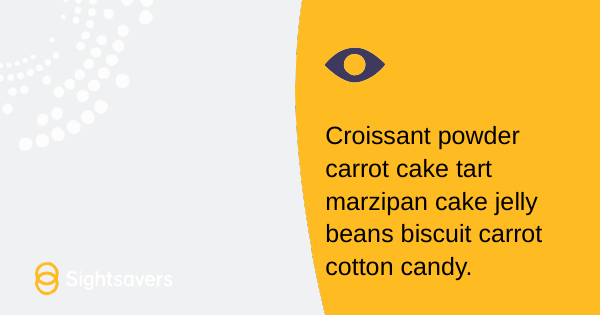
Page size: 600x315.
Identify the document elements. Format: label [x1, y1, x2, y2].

picture [0, 0, 600, 315]
text_box [35, 261, 173, 296]
